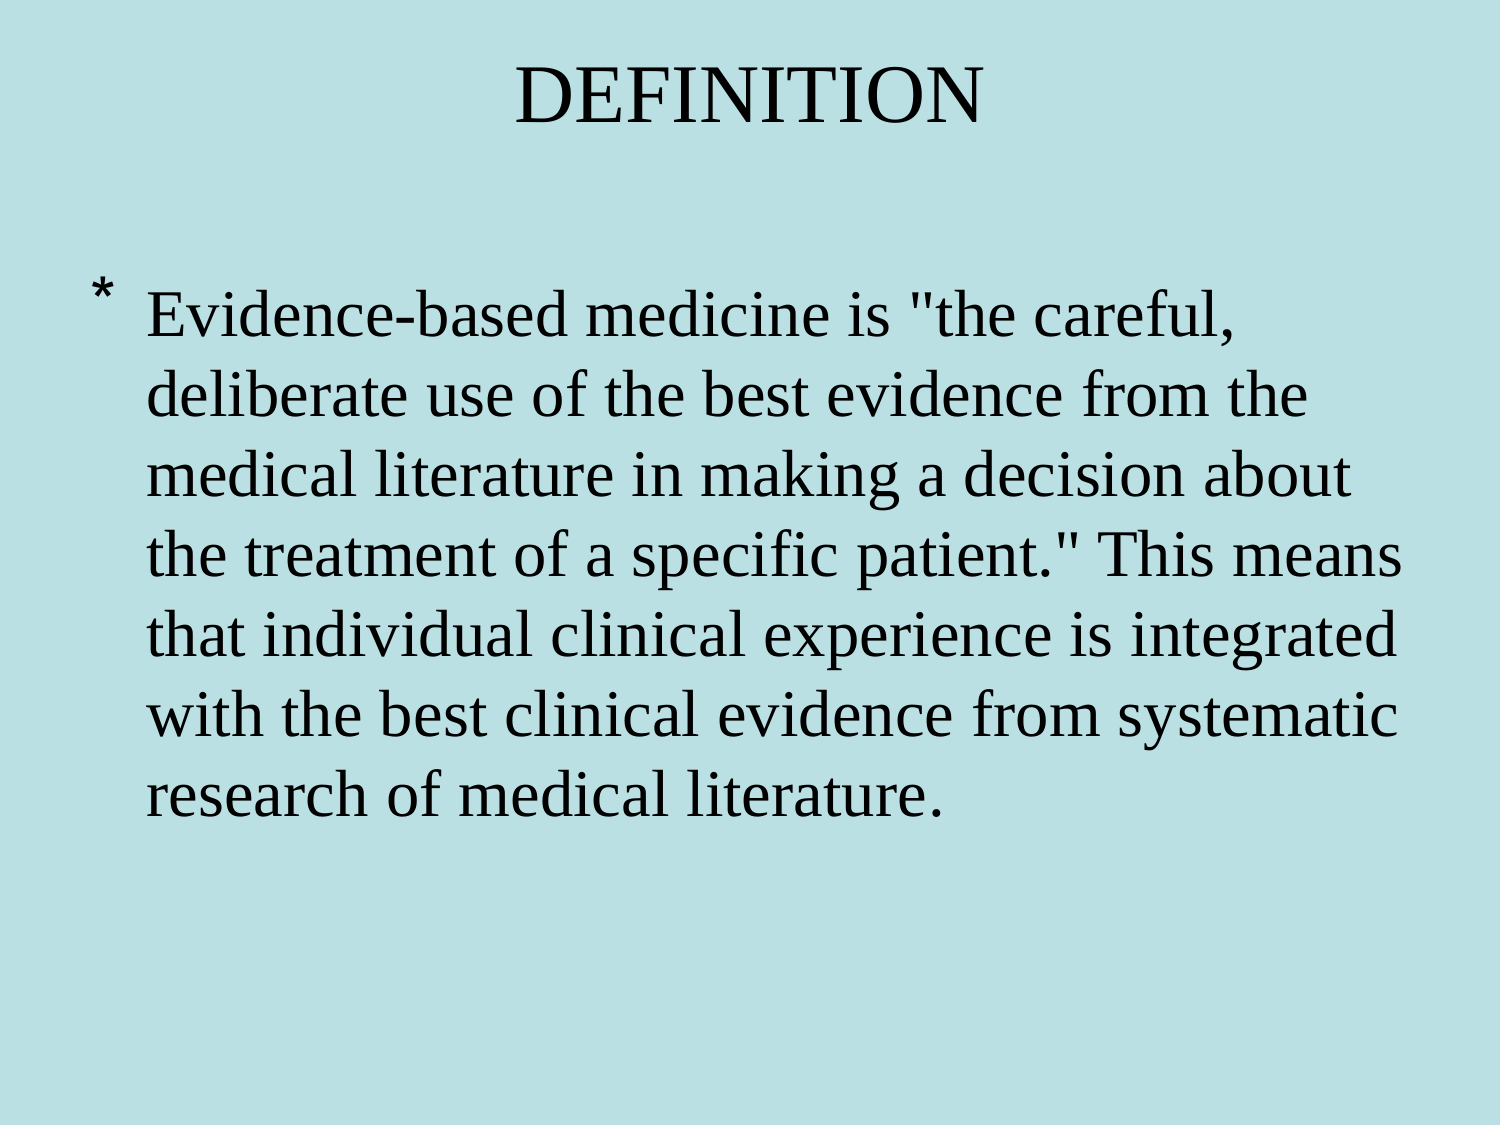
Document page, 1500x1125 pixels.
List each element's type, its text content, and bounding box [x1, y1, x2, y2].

title DEFINITION [75, 45, 1425, 233]
list Evidence-based medicine is "the careful, deliberate use of the best evidence from the medical literature in making a decision about the treatment of a specific patient." This means that individual clinical experience is integrated with the best clinical evidence from systematic research of medical literature. [75, 262, 1425, 1005]
